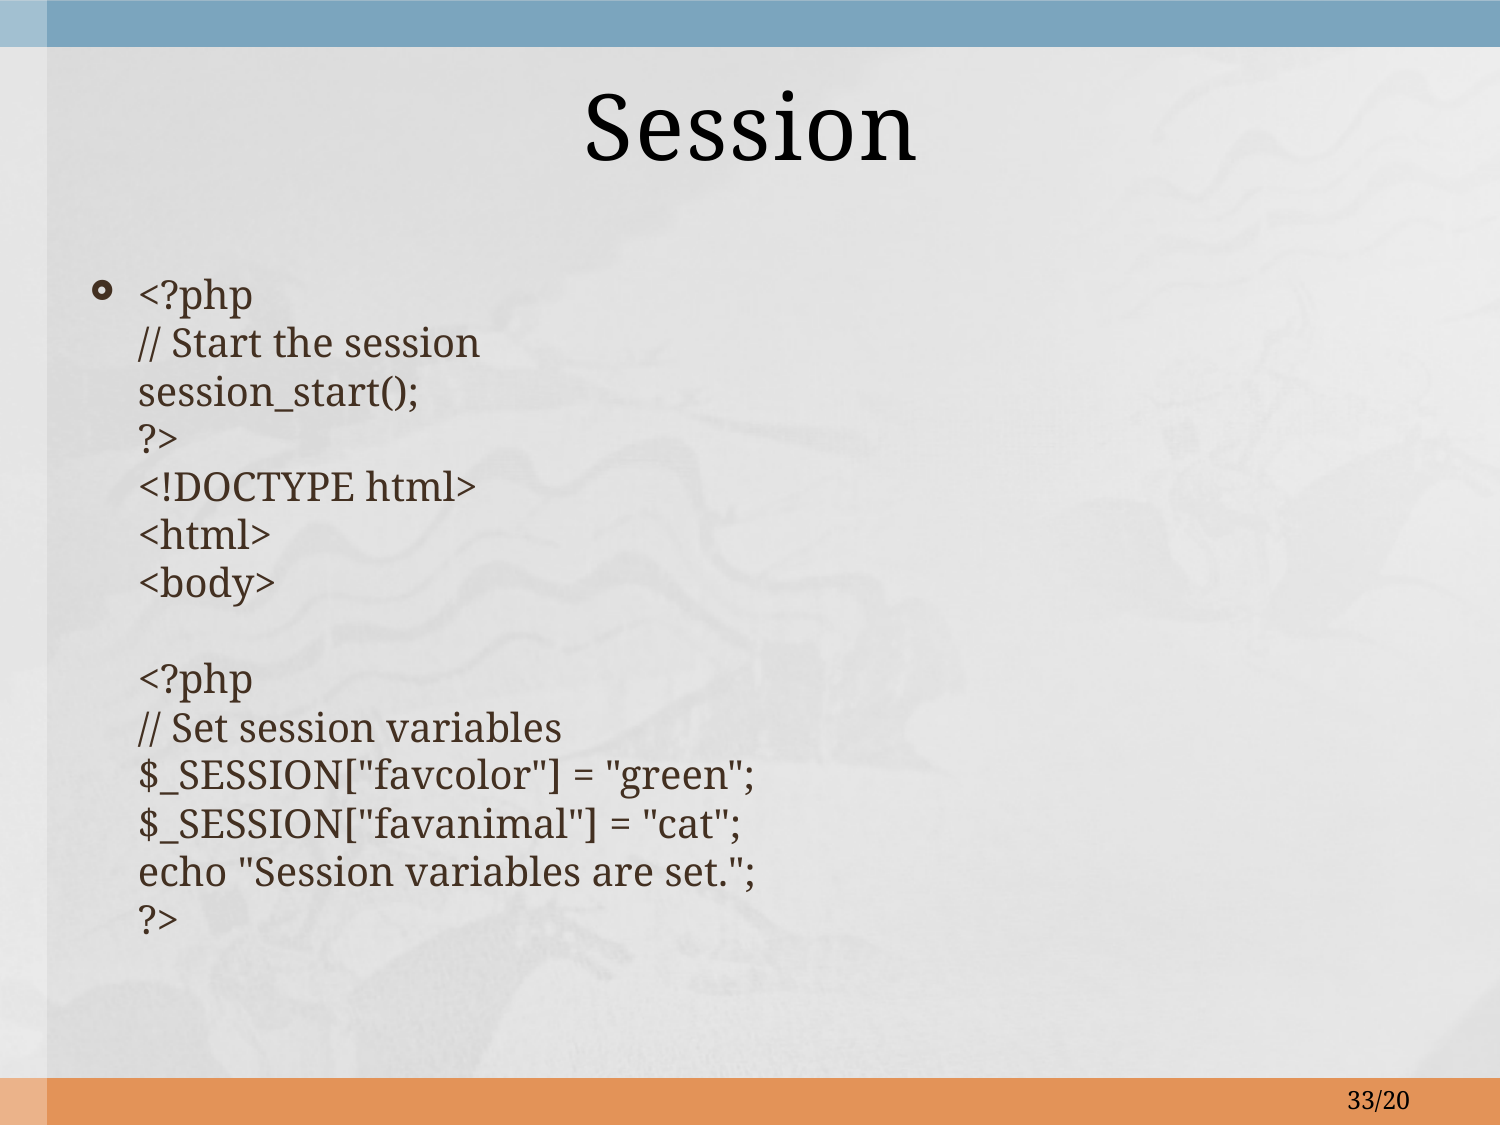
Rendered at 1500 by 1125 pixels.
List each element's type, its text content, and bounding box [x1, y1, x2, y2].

list <?php // Start the session session_start(); ?> <!DOCTYPE html> <html> <body> <?php // Set session variables $_SESSION["favcolor"] = "green"; $_SESSION["favanimal"] = "cat"; echo "Session variables are set."; ?> [75, 262, 1425, 1005]
slide_number 33/20 [1074, 1078, 1425, 1125]
title Session [49, 46, 1454, 202]
